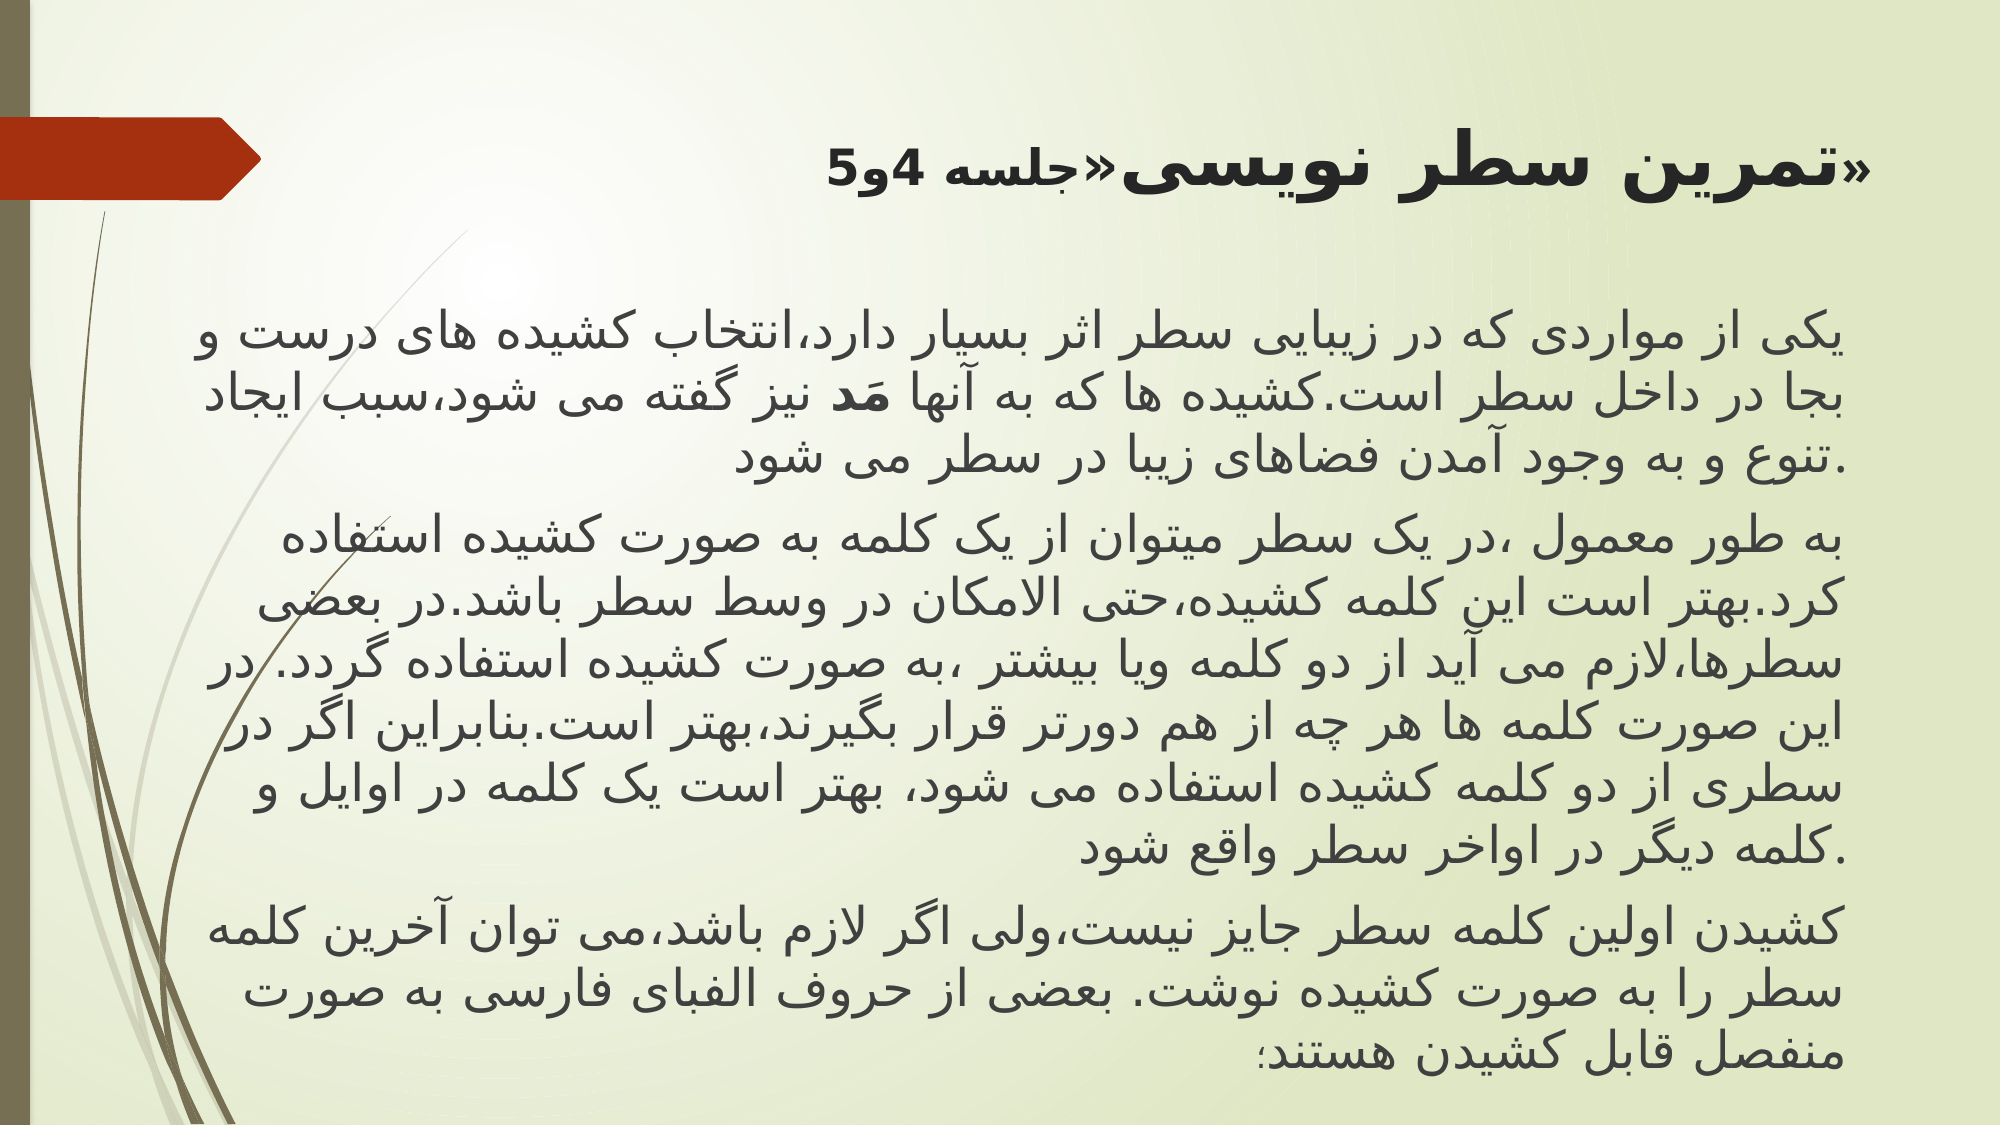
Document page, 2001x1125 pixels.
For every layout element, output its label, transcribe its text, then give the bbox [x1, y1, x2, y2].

title تمرین سطر نویسی«جلسه 4و5» [425, 102, 1888, 290]
list یکی از مواردی که در زیبایی سطر اثر بسیار دارد،انتخاب کشیده های درست و بجا در داخل سطر است.کشیده ها که به آنها مَد نیز گفته می شود،سبب ایجاد تنوع و به وجود آمدن فضاهای زیبا در سطر می شود. به طور معمول ،در یک سطر میتوان از یک کلمه به صورت کشیده استفاده کرد.بهتر است این کلمه کشیده،حتی الامکان در وسط سطر باشد.در بعضی سطرها،لازم می آید از دو کلمه ویا بیشتر ،به صورت کشیده استفاده گردد. در این صورت کلمه ها هر چه از هم دورتر قرار بگیرند،بهتر است.بنابراین اگر در سطری از دو کلمه کشیده استفاده می شود، بهتر است یک کلمه در اوایل و کلمه دیگر در اواخر سطر واقع شود. کشیدن اولین کلمه سطر جایز نیست،ولی اگر لازم باشد،می توان آخرین کلمه سطر را به صورت کشیده نوشت. بعضی از حروف الفبای فارسی به صورت منفصل قابل کشیدن هستند؛ [137, 230, 1863, 1089]
